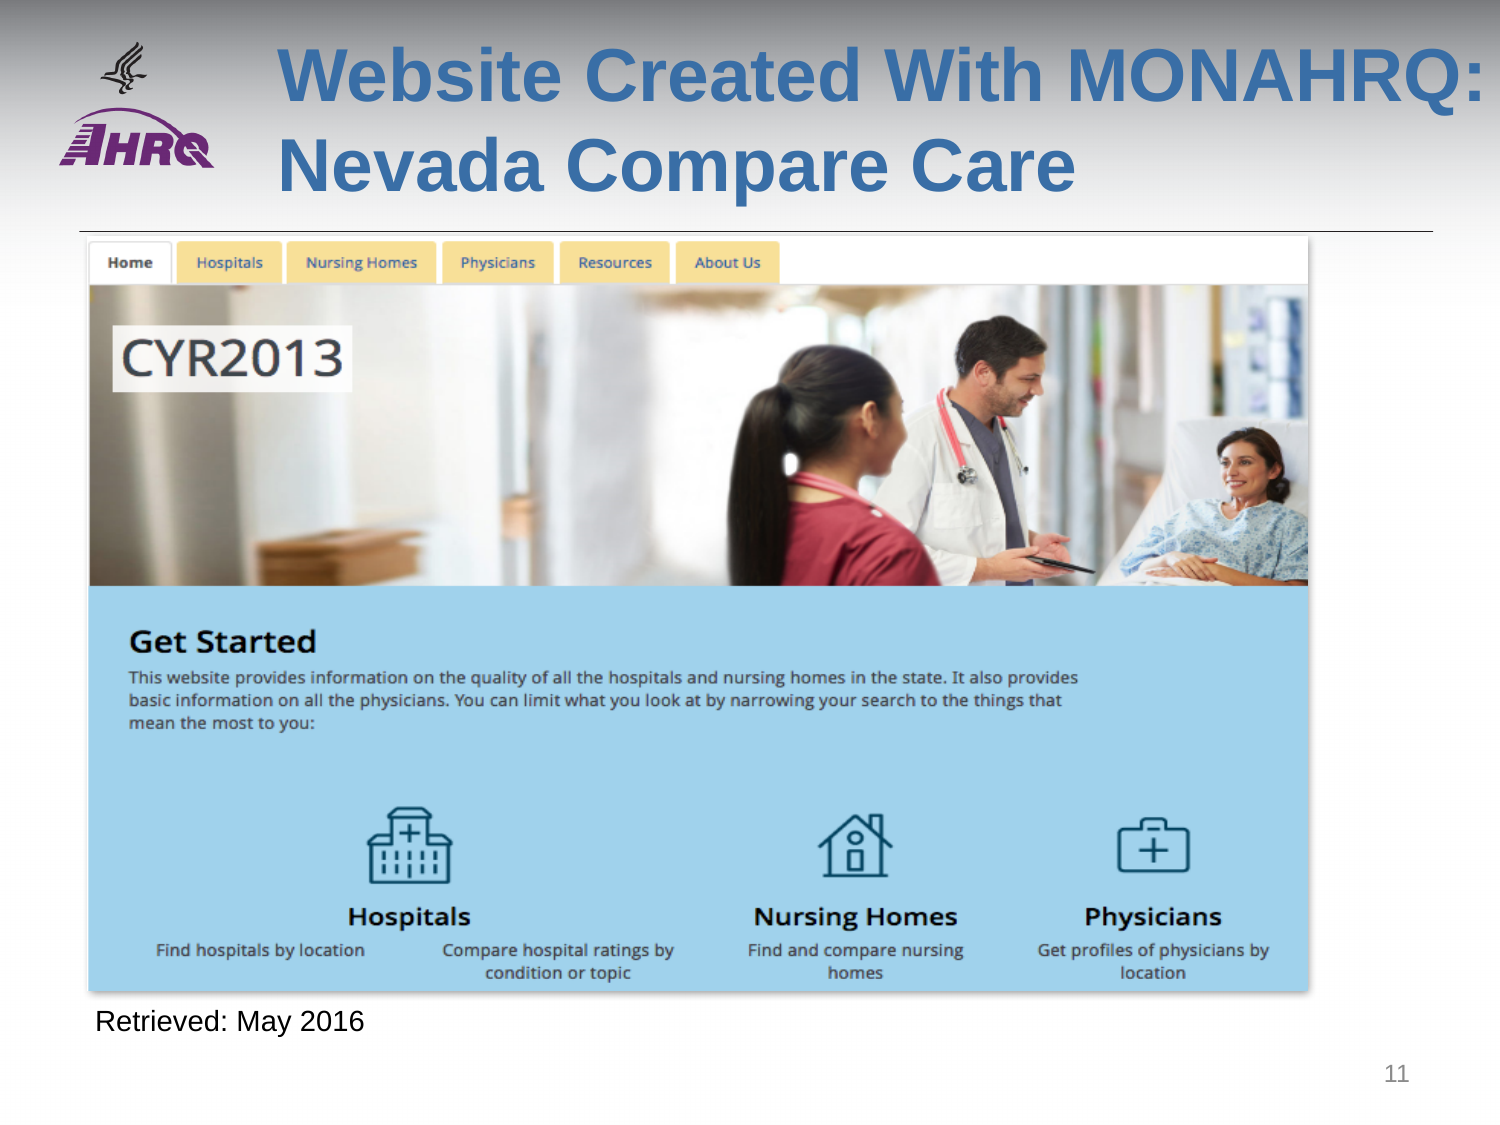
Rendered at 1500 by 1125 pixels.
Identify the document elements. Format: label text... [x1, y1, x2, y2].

slide_number 11 [1074, 1042, 1425, 1103]
title Website Created With MONAHRQ: Nevada Compare Care [262, 45, 1500, 188]
text_box Retrieved: May 2016 [80, 995, 389, 1045]
picture [0, 0, 1500, 1125]
